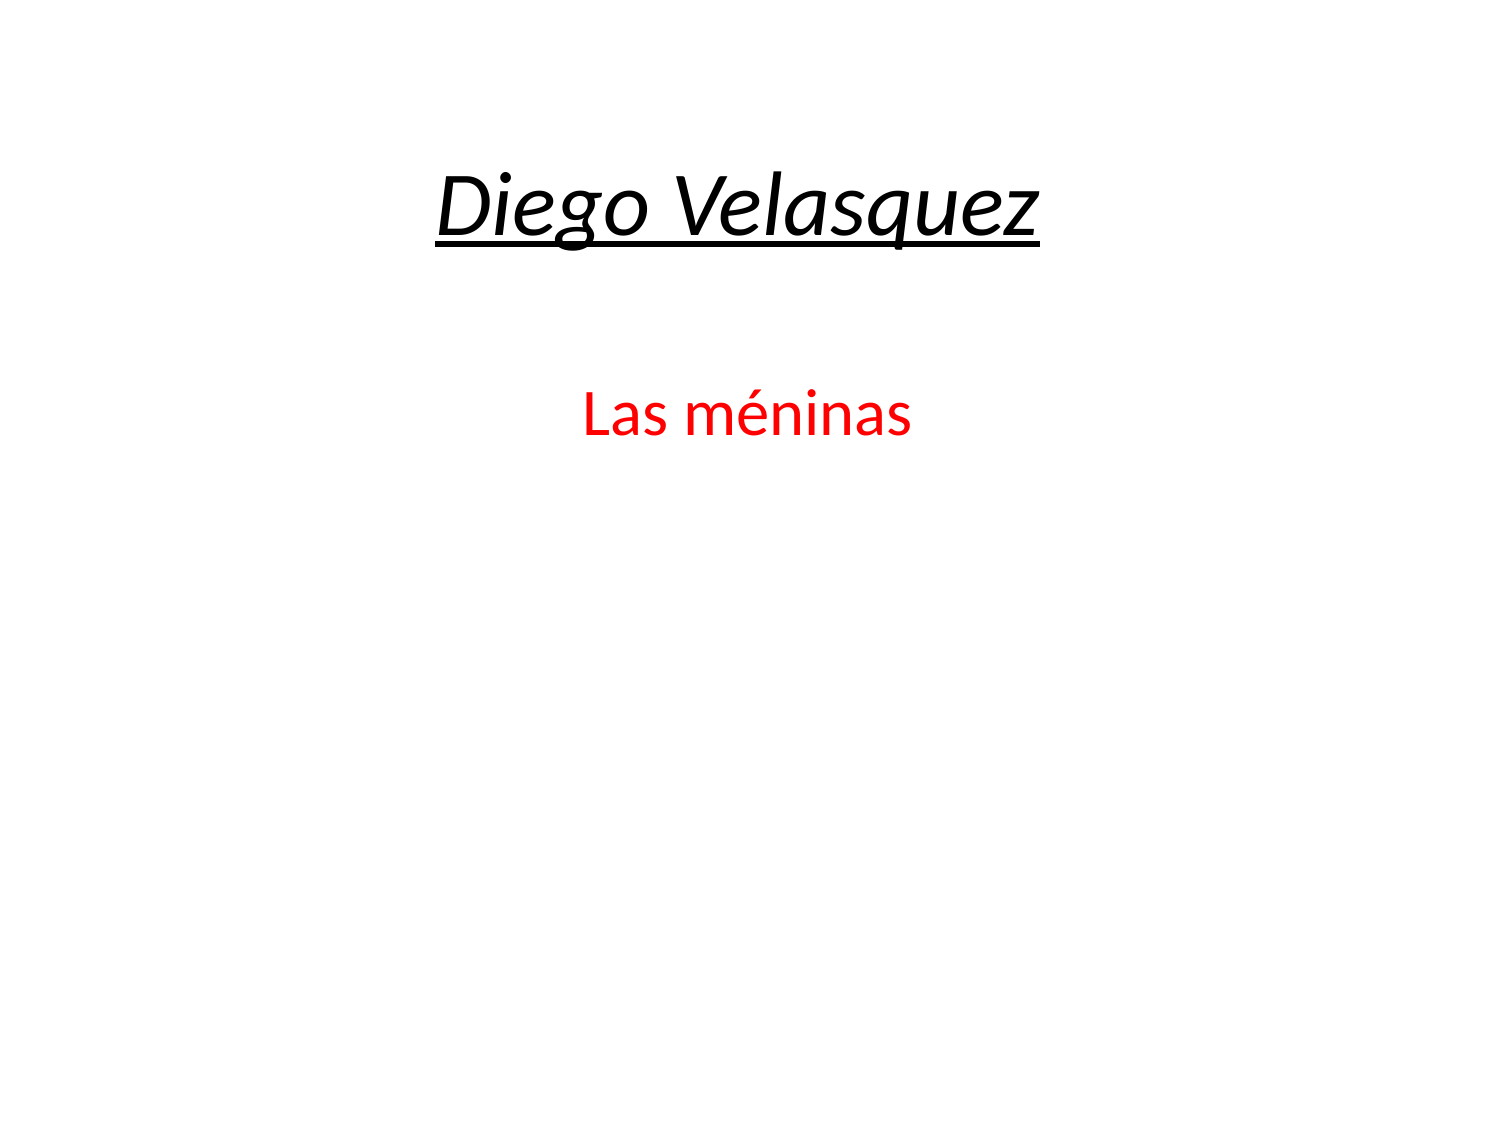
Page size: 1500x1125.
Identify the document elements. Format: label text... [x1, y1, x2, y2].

title Diego Velasquez [100, 78, 1376, 320]
subtitle Las méninas [230, 361, 1281, 504]
